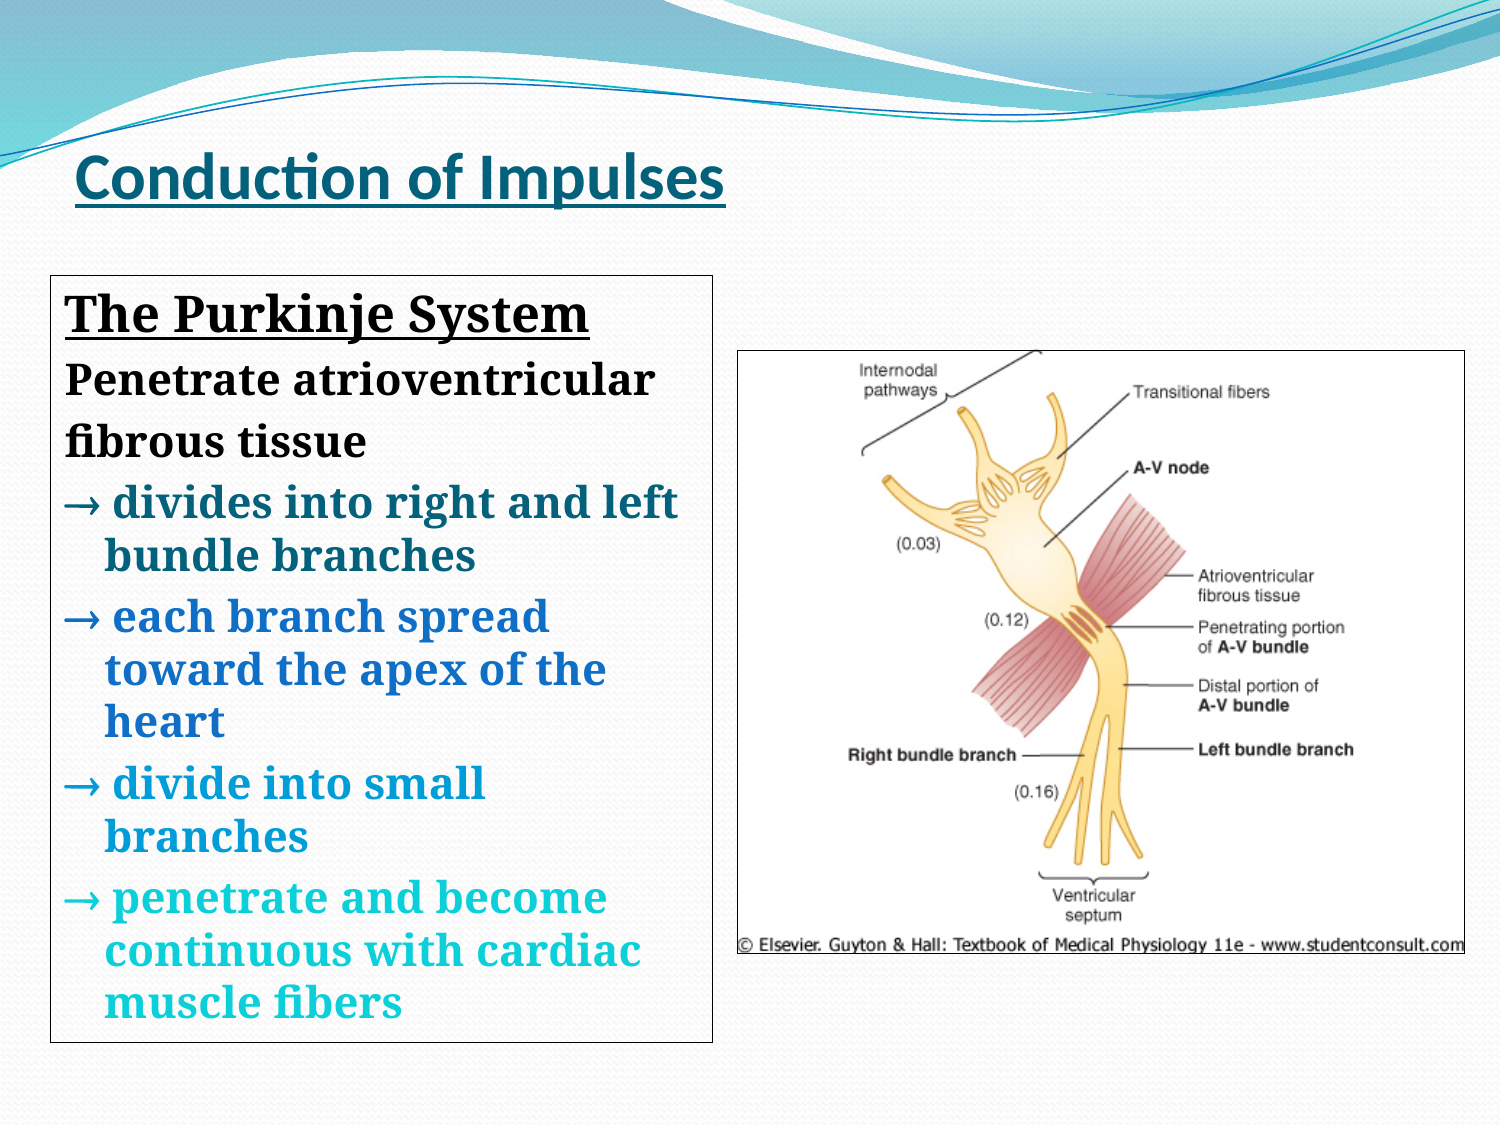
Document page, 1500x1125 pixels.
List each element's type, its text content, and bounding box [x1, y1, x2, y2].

list The Purkinje System Penetrate atrioventricular fibrous tissue  divides into right and left bundle branches  each branch spread toward the apex of the heart  divide into small branches  penetrate and become continuous with cardiac muscle fibers [50, 275, 713, 1043]
title Conduction of Impulses [75, 24, 1425, 213]
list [737, 349, 1465, 955]
